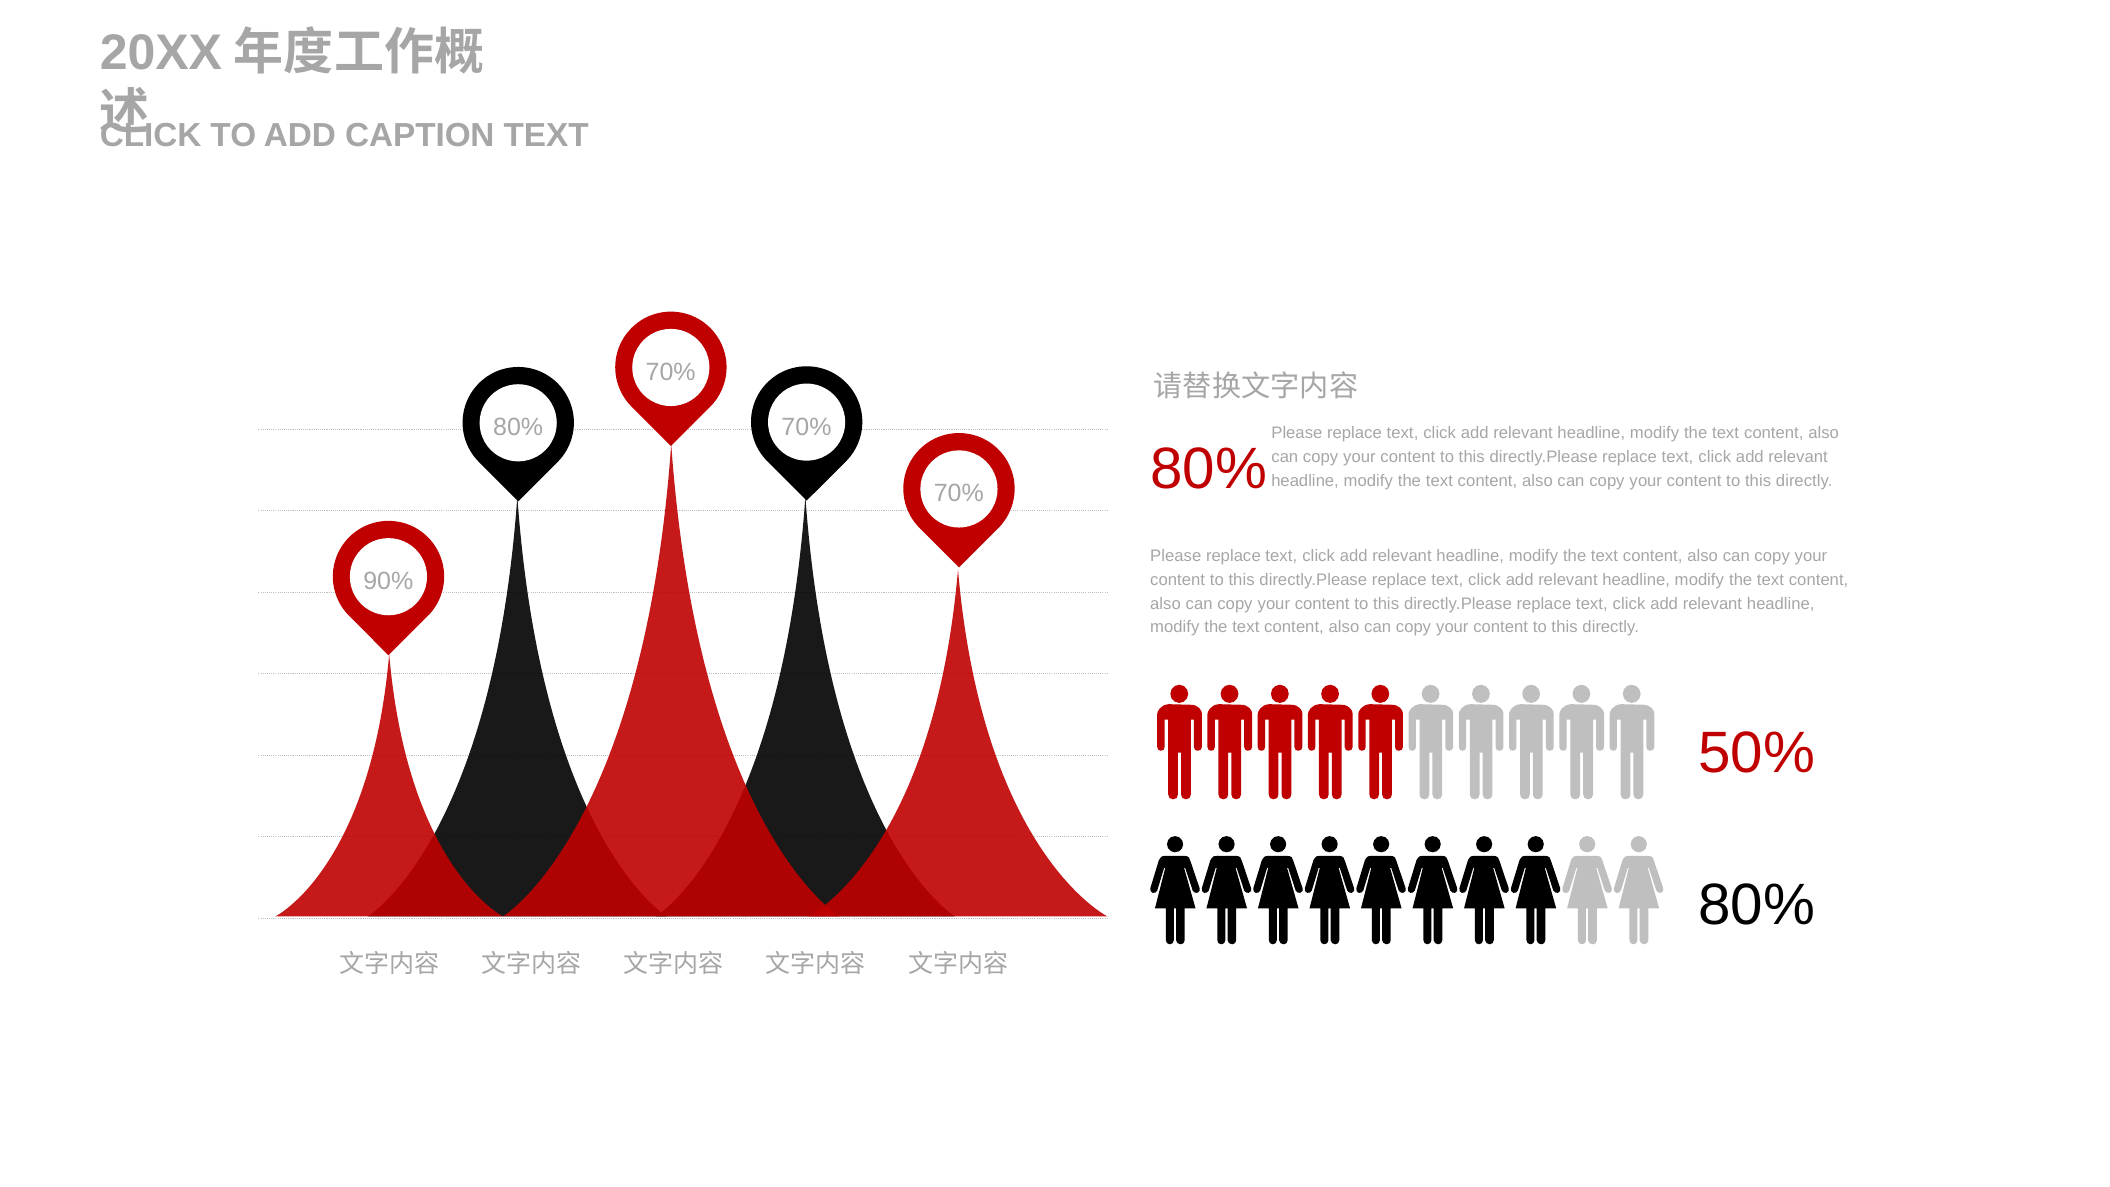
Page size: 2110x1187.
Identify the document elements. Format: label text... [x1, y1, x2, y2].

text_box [615, 311, 727, 423]
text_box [462, 366, 574, 479]
text_box 文字内容 [907, 941, 1009, 978]
text_box 80% [1698, 852, 1816, 937]
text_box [1157, 684, 1655, 800]
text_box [332, 520, 445, 633]
text_box 文字内容 [765, 941, 866, 978]
text_box 文字内容 [339, 941, 440, 978]
text_box 80% [1150, 416, 1268, 501]
text_box 文字内容 [481, 941, 582, 978]
text_box 20XX年度工作概述 [99, 19, 534, 113]
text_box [258, 429, 1108, 919]
text_box 文字内容 [623, 941, 724, 978]
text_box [1149, 836, 1664, 945]
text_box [750, 366, 863, 478]
text_box CLICK TO ADD CAPTION TEXT [99, 113, 629, 154]
text_box 请替换文字内容 [1153, 360, 1463, 403]
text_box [903, 433, 1015, 545]
text_box 50% [1698, 700, 1816, 785]
text_box Please replace text, click add relevant headline, modify the text content, also can copy your content to this directly.Please replace text, click add relevant headline, modify the text content, also can copy your content to this directly.Please replace text, click add relevant headline, modify the text content, also can copy your content to this directly. [1150, 540, 1850, 637]
text_box Please replace text, click add relevant headline, modify the text content, also can copy your content to this directly.Please replace text, click add relevant headline, modify the text content, also can copy your content to this directly. [1271, 417, 1850, 490]
